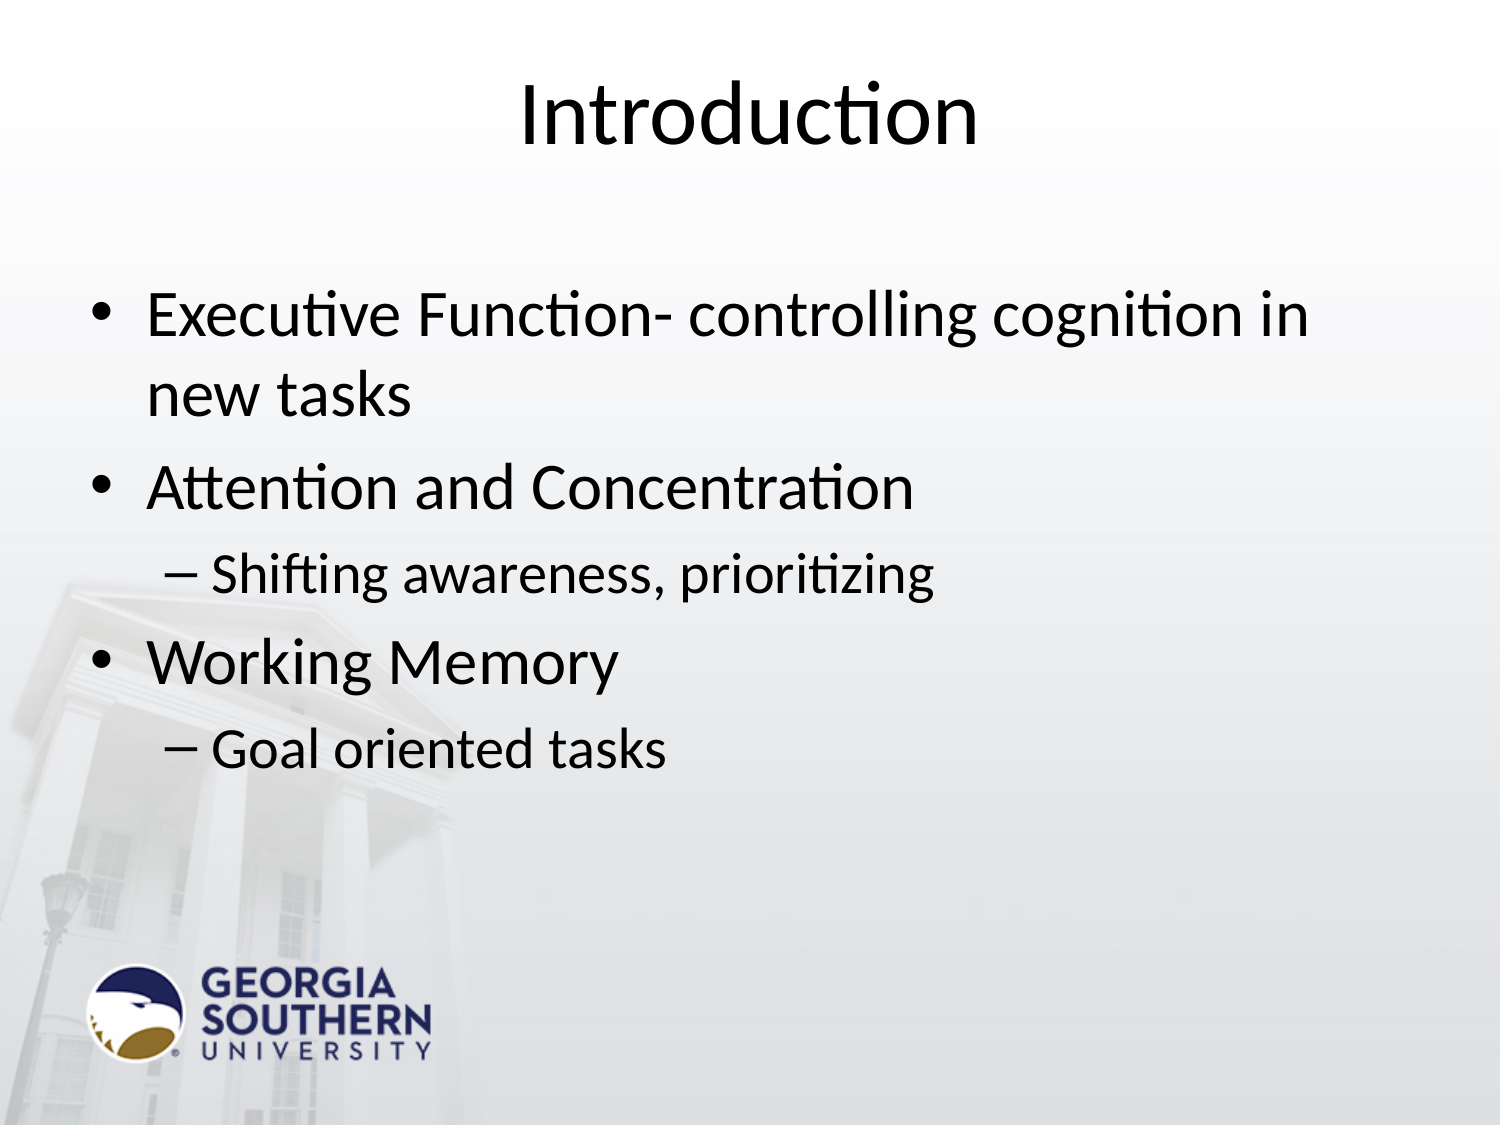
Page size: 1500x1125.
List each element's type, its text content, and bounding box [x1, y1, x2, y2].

title Introduction [75, 45, 1425, 233]
picture [0, 0, 1500, 1125]
list Executive Function- controlling cognition in new tasks Attention and Concentration Shifting awareness, prioritizing Working Memory Goal oriented tasks [75, 262, 1425, 1005]
